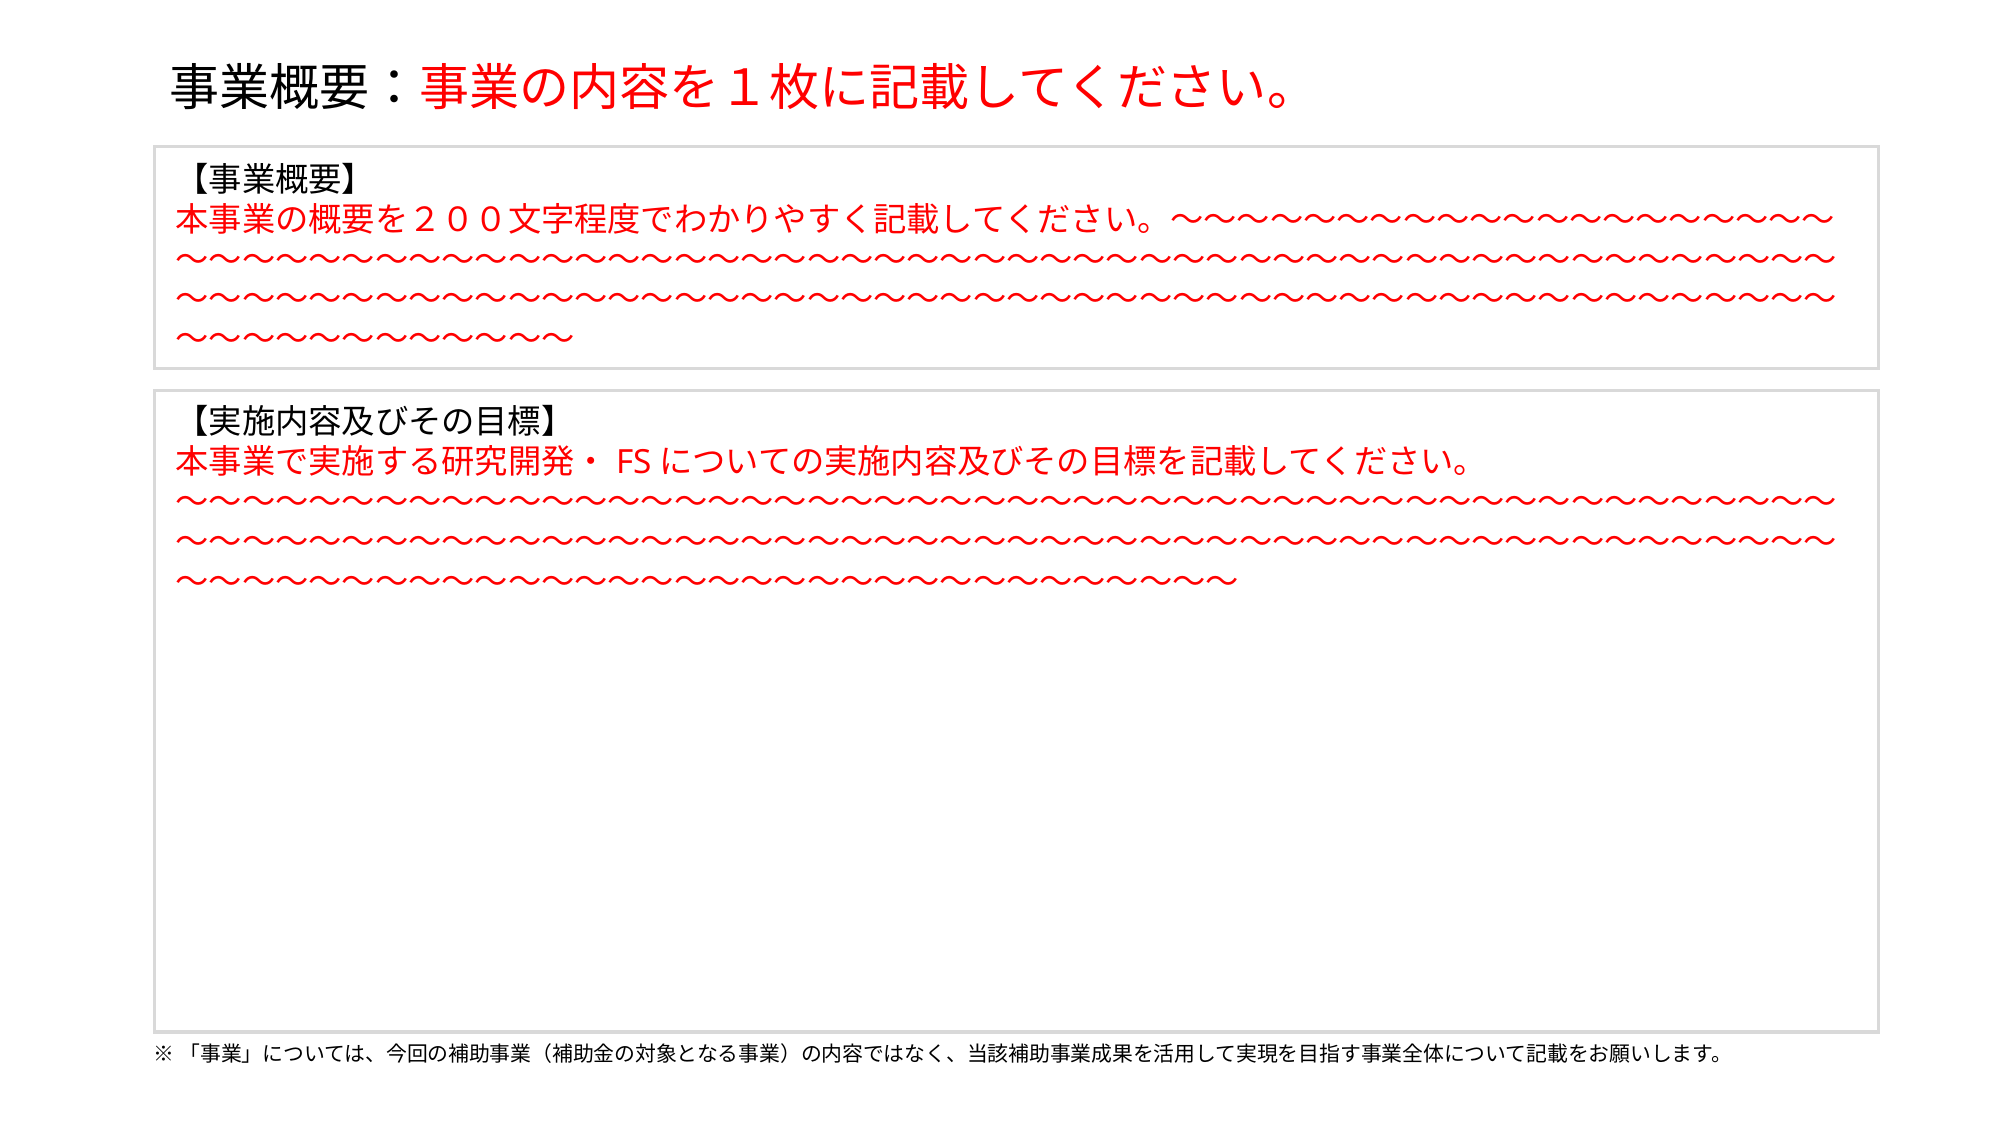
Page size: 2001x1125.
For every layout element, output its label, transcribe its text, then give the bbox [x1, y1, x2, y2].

text_box ※「事業」については、今回の補助事業（補助金の対象となる事業）の内容ではなく、当該補助事業成果を活用して実現を目指す事業全体について記載をお願いします。 [139, 1033, 1879, 1073]
text_box 事業概要：事業の内容を１枚に記載してください。 [154, 54, 1432, 125]
text_box 【実施内容及びその目標】 本事業で実施する研究開発・FSについての実施内容及びその目標を記載してください。 ～～～～～～～～～～～～～～～～～～～～～～～～～～～～～～～～～～～～～～～～～～～～～～～～～～～～～～～～～～～～～～～～～～～～～～～～～～～～～～～～～～～～～～～～～～～～～～～～～～～～～～～～～～～～～～～～～～～～～～～～～～～～～～～～～～～～ [153, 389, 1880, 1034]
text_box 【事業概要】 本事業の概要を２００文字程度でわかりやすく記載してください。～～～～～～～～～～～～～～～～～～～～～～～～～～～～～～～～～～～～～～～～～～～～～～～～～～～～～～～～～～～～～～～～～～～～～～～～～～～～～～～～～～～～～～～～～～～～～～～～～～～～～～～～～～～～～～～～～～～～～～～～～～～～～～～～～～～～ [153, 145, 1880, 370]
